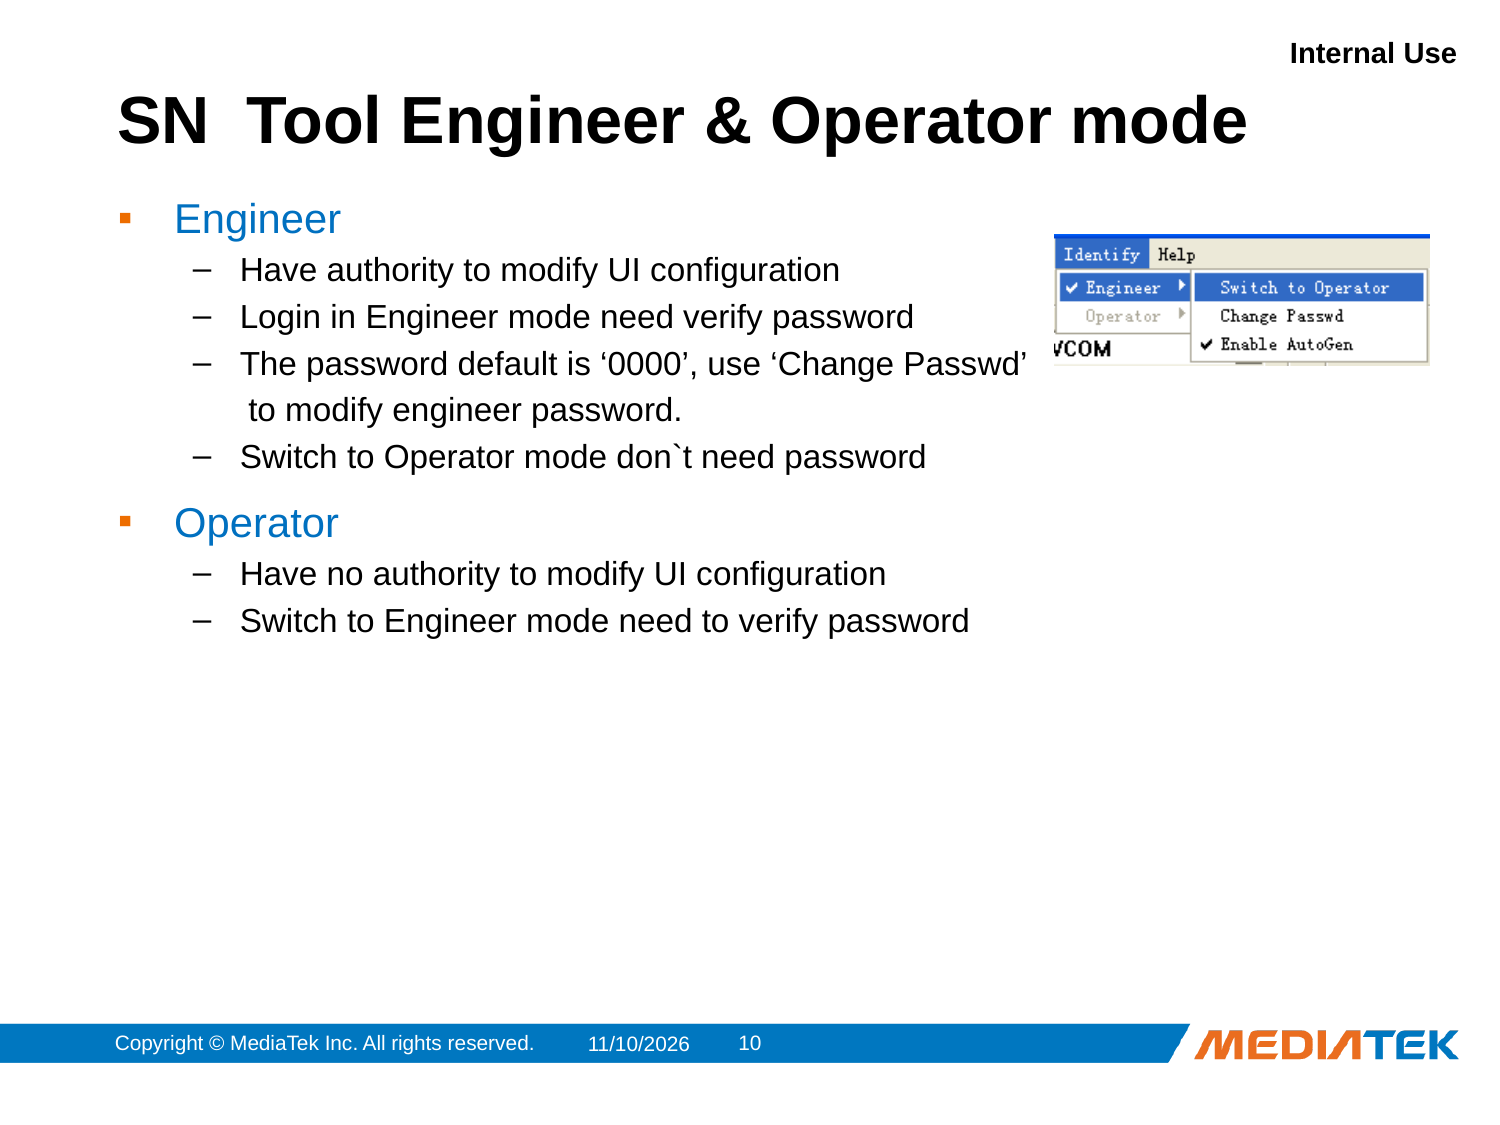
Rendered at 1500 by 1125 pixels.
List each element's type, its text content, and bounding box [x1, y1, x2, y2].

picture [1054, 234, 1430, 366]
title SN Tool Engineer & Operator mode [101, 62, 1425, 172]
picture [0, 1023, 99, 1063]
picture [789, 1023, 1459, 1063]
list Engineer Have authority to modify UI configuration Login in Engineer mode need verify password The password default is ‘0000’, use ‘Change Passwd’ to modify engineer password. Switch to Operator mode don`t need password Operator Have no authority to modify UI configuration Switch to Engineer mode need to verify password [102, 184, 1425, 998]
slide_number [573, 1022, 711, 1090]
footer Copyright © MediaTek Inc. All rights reserved. [99, 1022, 573, 1090]
slide_number 9 [711, 1022, 789, 1090]
